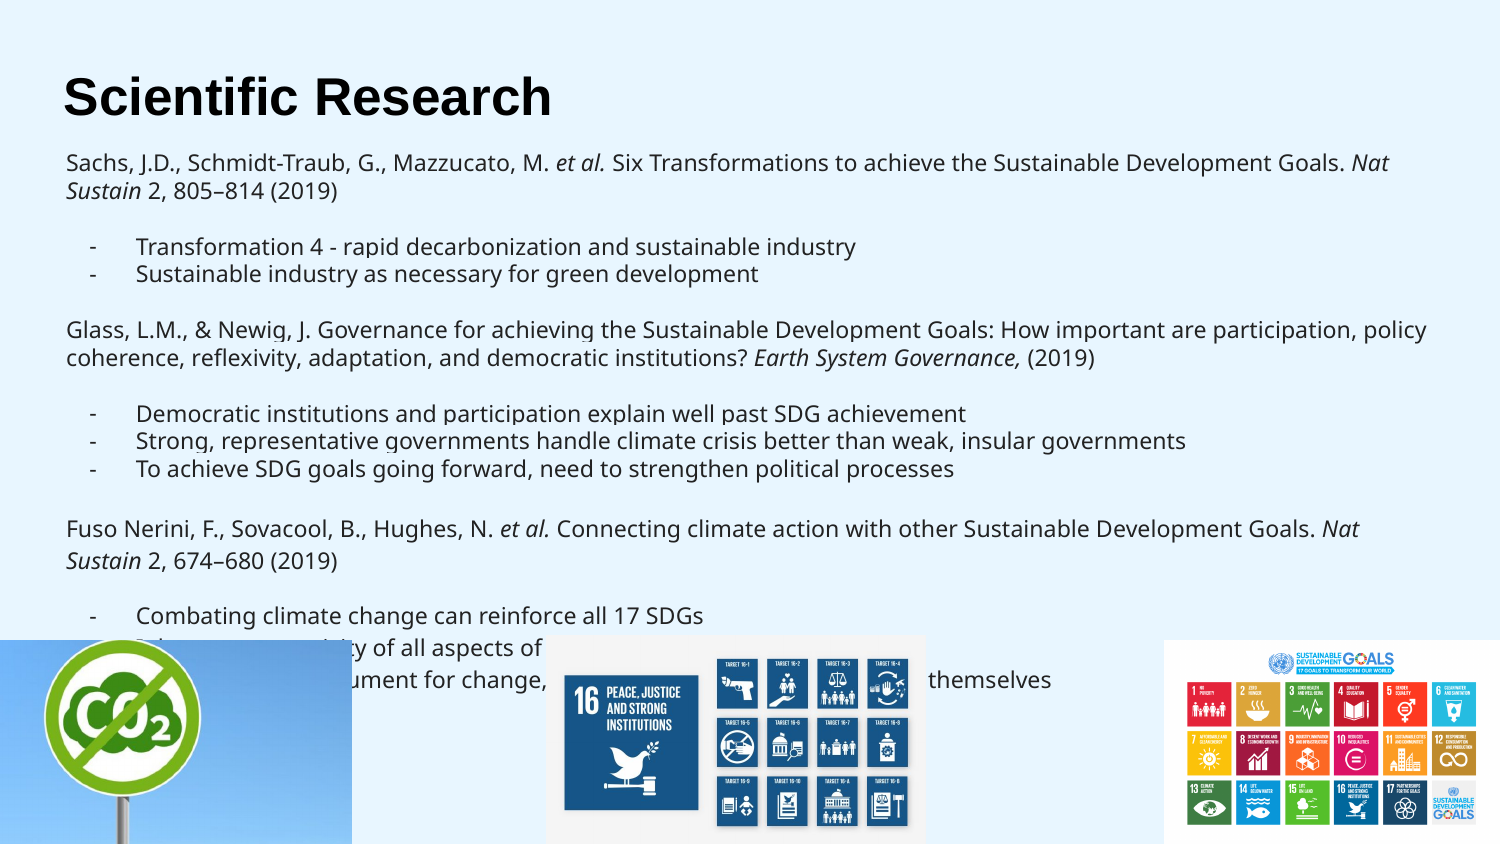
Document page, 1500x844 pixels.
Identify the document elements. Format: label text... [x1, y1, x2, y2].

picture [0, 640, 353, 844]
picture [546, 635, 927, 844]
list Sachs, J.D., Schmidt-Traub, G., Mazzucato, M. et al. Six Transformations to achieve the Sustainable Development Goals. Nat Sustain 2, 805–814 (2019) Transformation 4 - rapid decarbonization and sustainable industry Sustainable industry as necessary for green development Glass, L.M., & Newig, J. Governance for achieving the Sustainable Development Goals: How important are participation, policy coherence, reflexivity, adaptation, and democratic institutions? Earth System Governance, (2019) Democratic institutions and participation explain well past SDG achievement Strong, representative governments handle climate crisis better than weak, insular governments To achieve SDG goals going forward, need to strengthen political processes Fuso Nerini, F., Sovacool, B., Hughes, N. et al. Connecting climate action with other Sustainable Development Goals. Nat Sustain 2, 674–680 (2019) Combating climate change can reinforce all 17 SDGs Inherent connectivity of all aspects of development Institutions as instrument for change, but no analysis on the institutions themselves [51, 133, 1449, 711]
title Scientific Research [48, 47, 1447, 142]
picture [1164, 640, 1500, 844]
